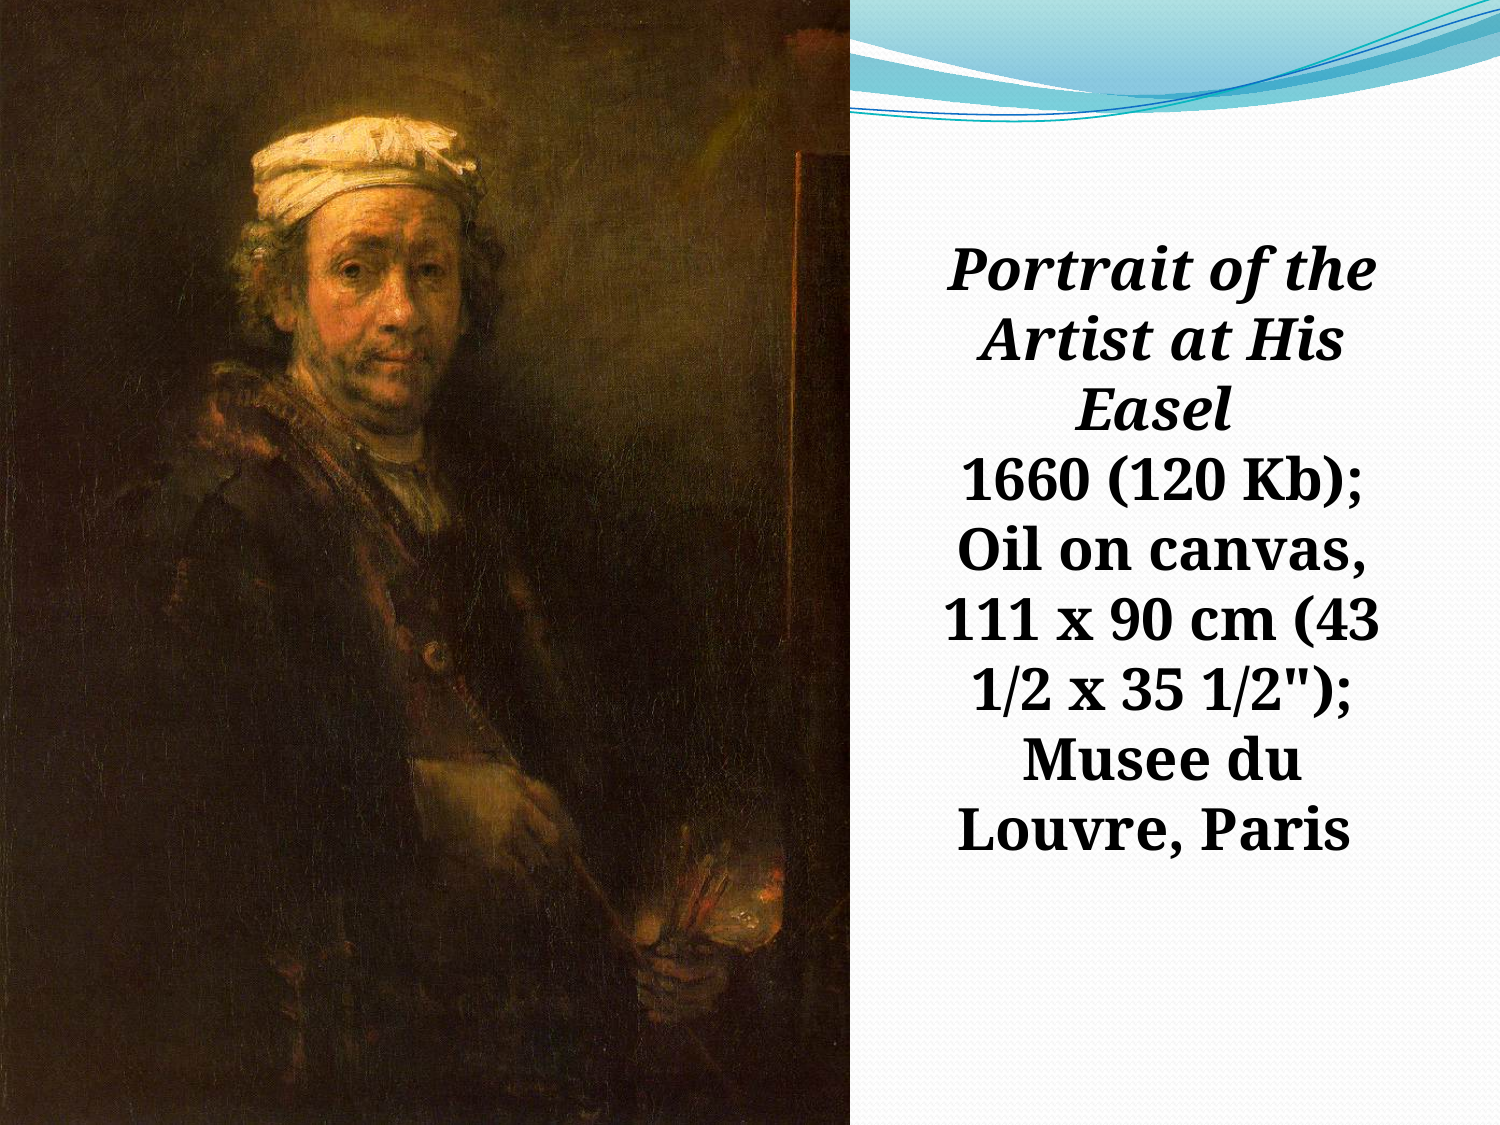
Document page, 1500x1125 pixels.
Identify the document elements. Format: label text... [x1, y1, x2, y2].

picture [0, 0, 851, 1125]
text_box Portrait of the Artist at His Easel 1660 (120 Kb); Oil on canvas, 111 x 90 cm (43 1/2 x 35 1/2"); Musee du Louvre, Paris [912, 224, 1413, 940]
